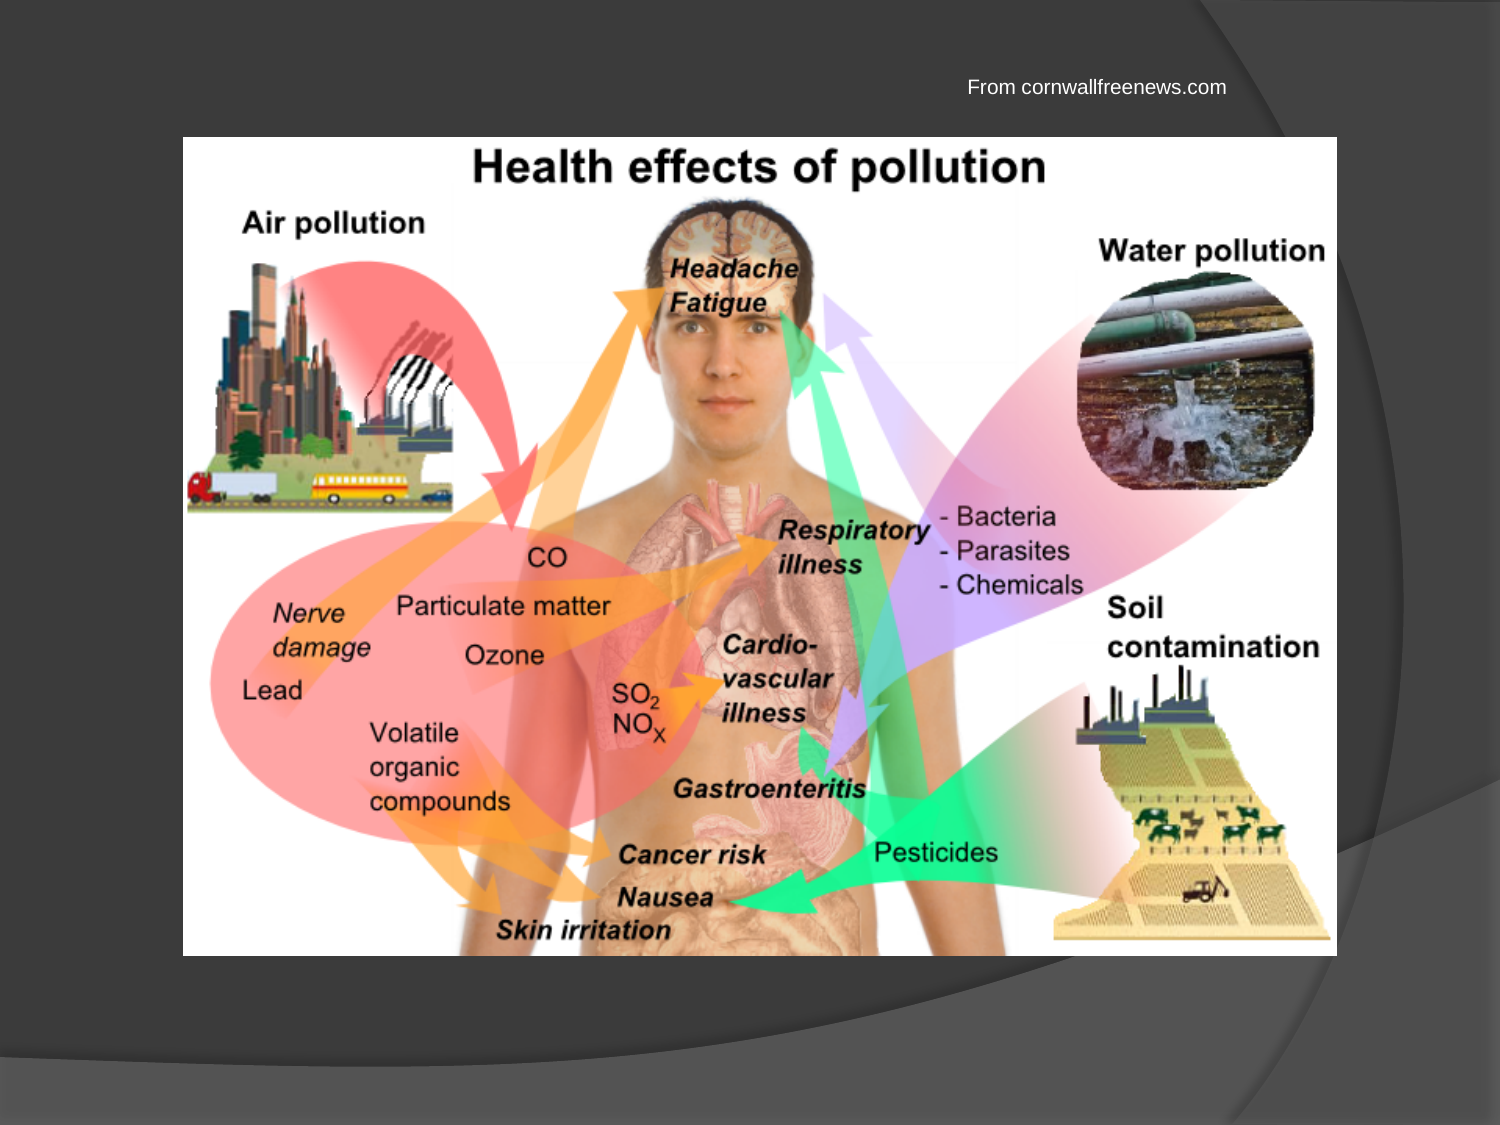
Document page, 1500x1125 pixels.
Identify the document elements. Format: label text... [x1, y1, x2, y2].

text_box From cornwallfreenews.com [952, 66, 1242, 107]
picture [182, 136, 1337, 957]
